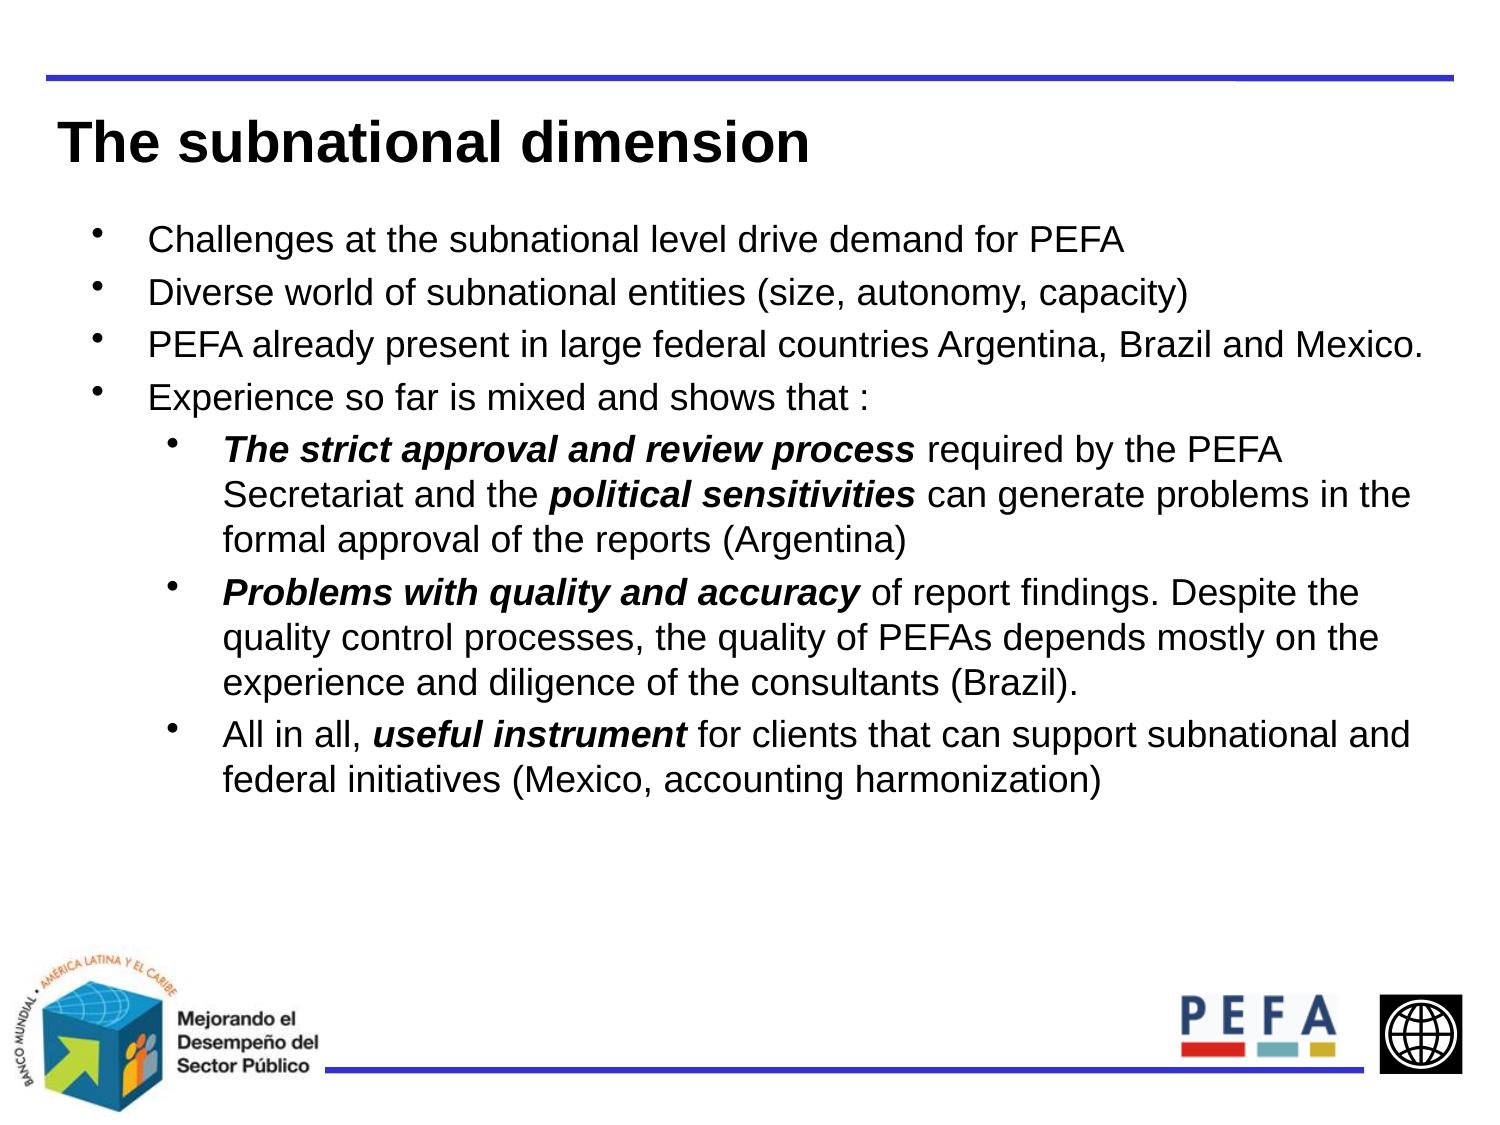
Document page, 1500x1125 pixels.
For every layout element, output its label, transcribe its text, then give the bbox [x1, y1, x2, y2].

text_box Challenges at the subnational level drive demand for PEFA Diverse world of subnational entities (size, autonomy, capacity) PEFA already present in large federal countries Argentina, Brazil and Mexico. Experience so far is mixed and shows that : The strict approval and review process required by the PEFA Secretariat and the political sensitivities can generate problems in the formal approval of the reports (Argentina) Problems with quality and accuracy of report findings. Despite the quality control processes, the quality of PEFAs depends mostly on the experience and diligence of the consultants (Brazil). All in all, useful instrument for clients that can support subnational and federal initiatives (Mexico, accounting harmonization) [76, 208, 1449, 913]
text_box The subnational dimension [42, 89, 1449, 182]
picture [1179, 994, 1353, 1059]
picture [5, 946, 325, 1118]
